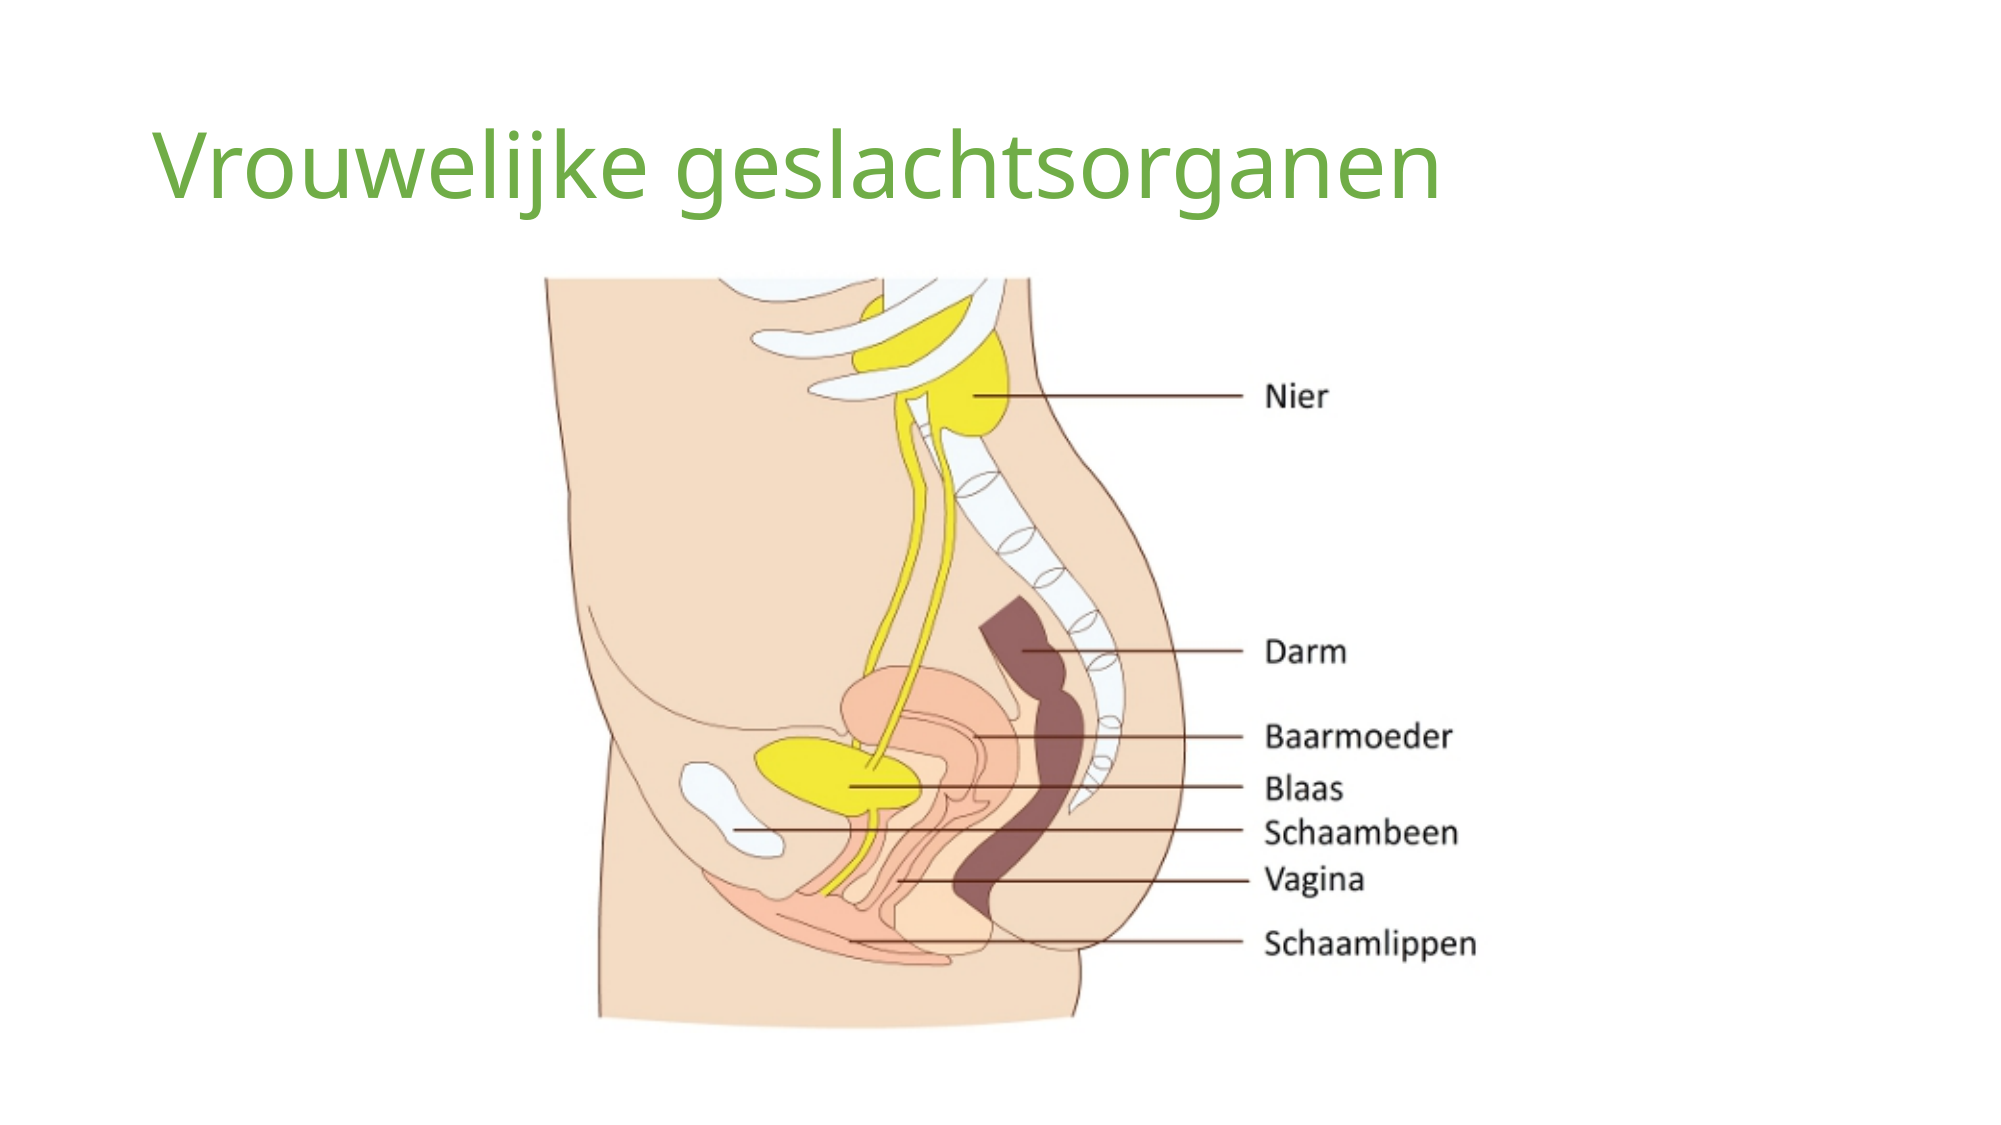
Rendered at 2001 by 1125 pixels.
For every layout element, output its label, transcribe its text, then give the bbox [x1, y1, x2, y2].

picture [539, 268, 1499, 1033]
title Vrouwelijke geslachtsorganen [137, 59, 1863, 278]
